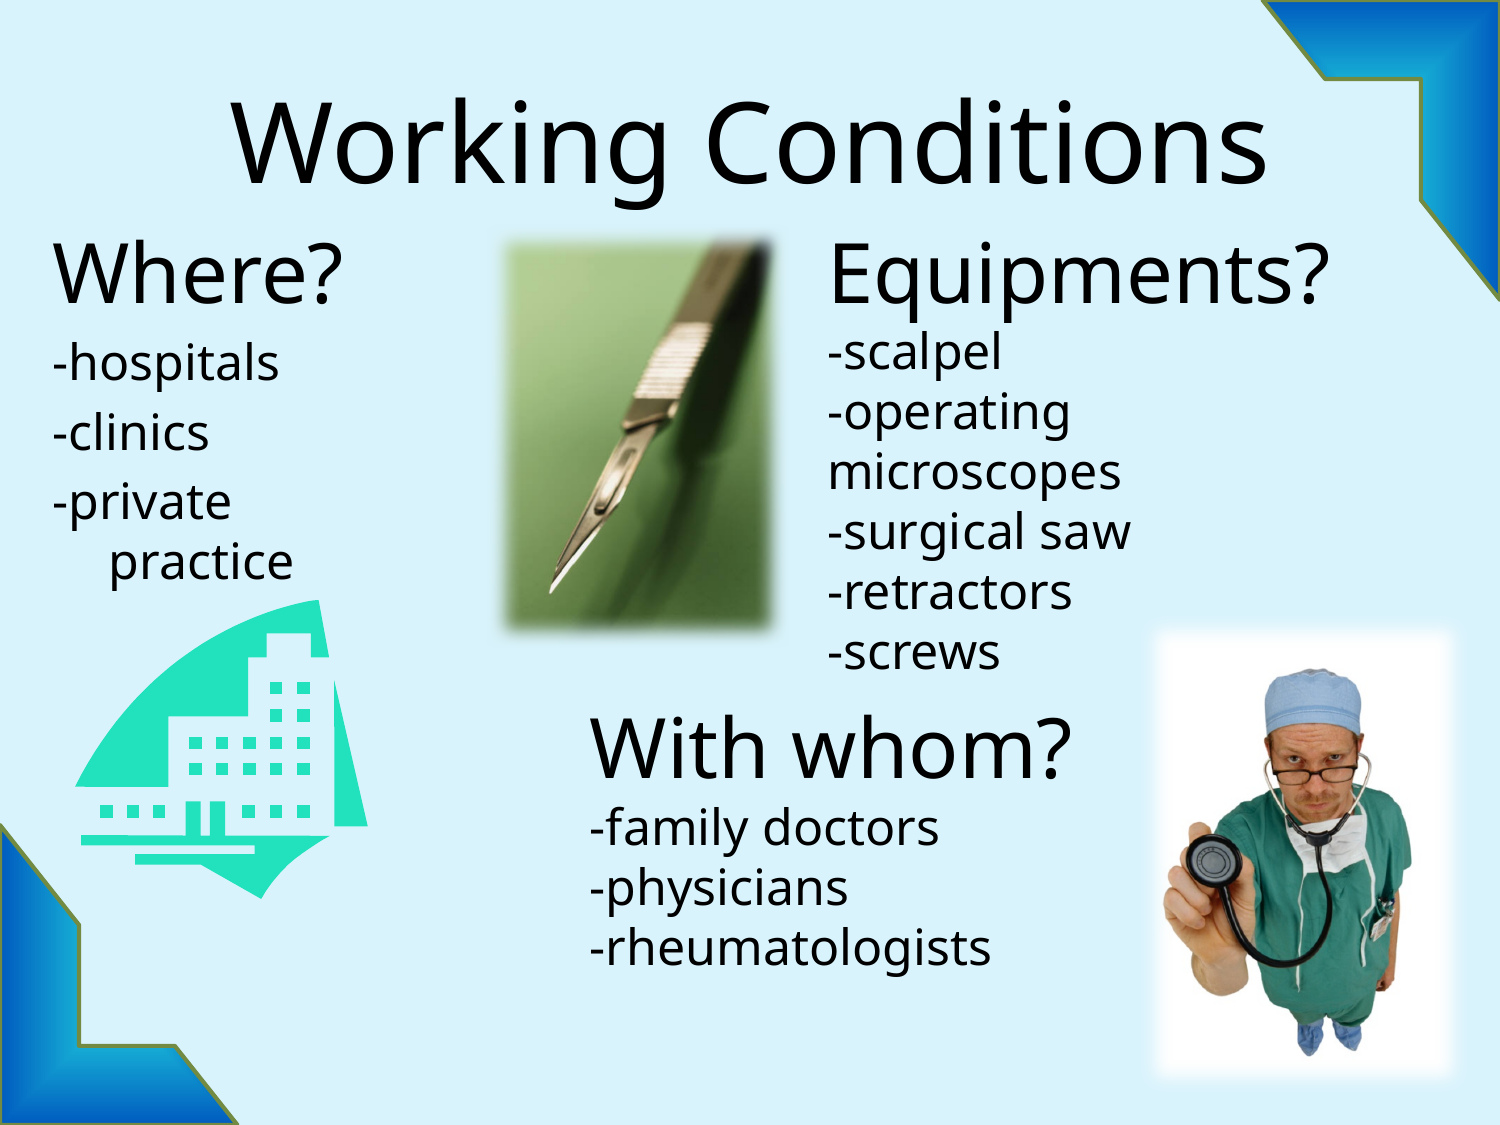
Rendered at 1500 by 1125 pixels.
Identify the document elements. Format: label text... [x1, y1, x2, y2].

title Working Conditions [75, 45, 1425, 233]
picture [74, 599, 368, 900]
text_box [1260, 0, 1500, 302]
picture [487, 224, 790, 648]
text_box With whom? -family doctors -physicians -rheumatologists [574, 687, 1132, 1028]
list Where? -hospitals -clinics -private practice [37, 212, 425, 600]
picture [1137, 612, 1471, 1095]
text_box [0, 823, 240, 1125]
text_box Equipments? -scalpel -operating microscopes -surgical saw -retractors -screws [812, 212, 1350, 687]
